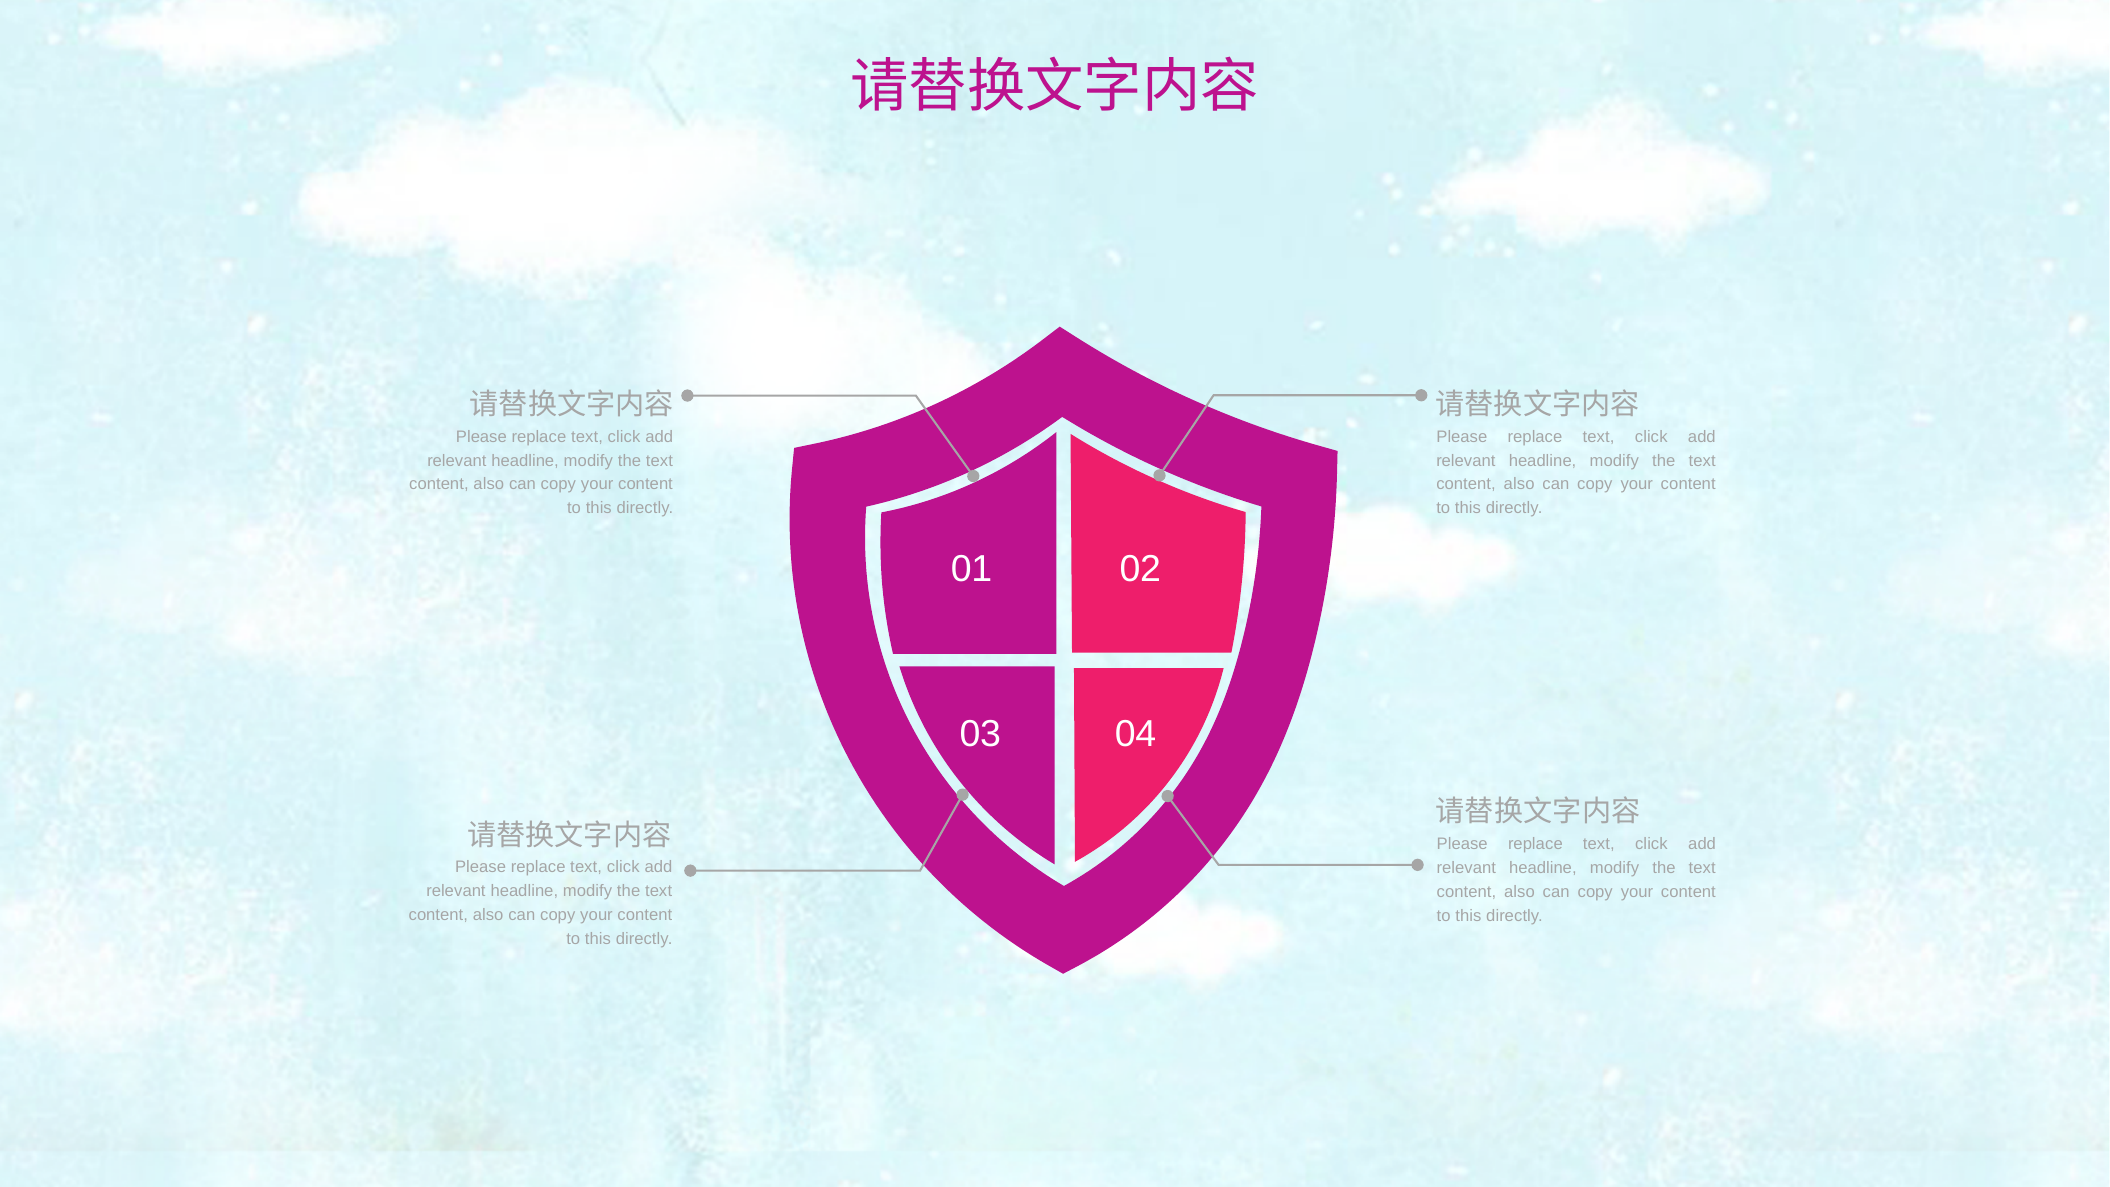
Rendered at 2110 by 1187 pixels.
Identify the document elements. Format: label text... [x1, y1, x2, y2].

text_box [404, 379, 974, 517]
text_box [814, 357, 1313, 946]
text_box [1167, 787, 1717, 924]
text_box 请替换文字内容 [795, 26, 1314, 125]
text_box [1159, 379, 1717, 517]
picture [0, 0, 2110, 1187]
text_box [404, 794, 963, 947]
